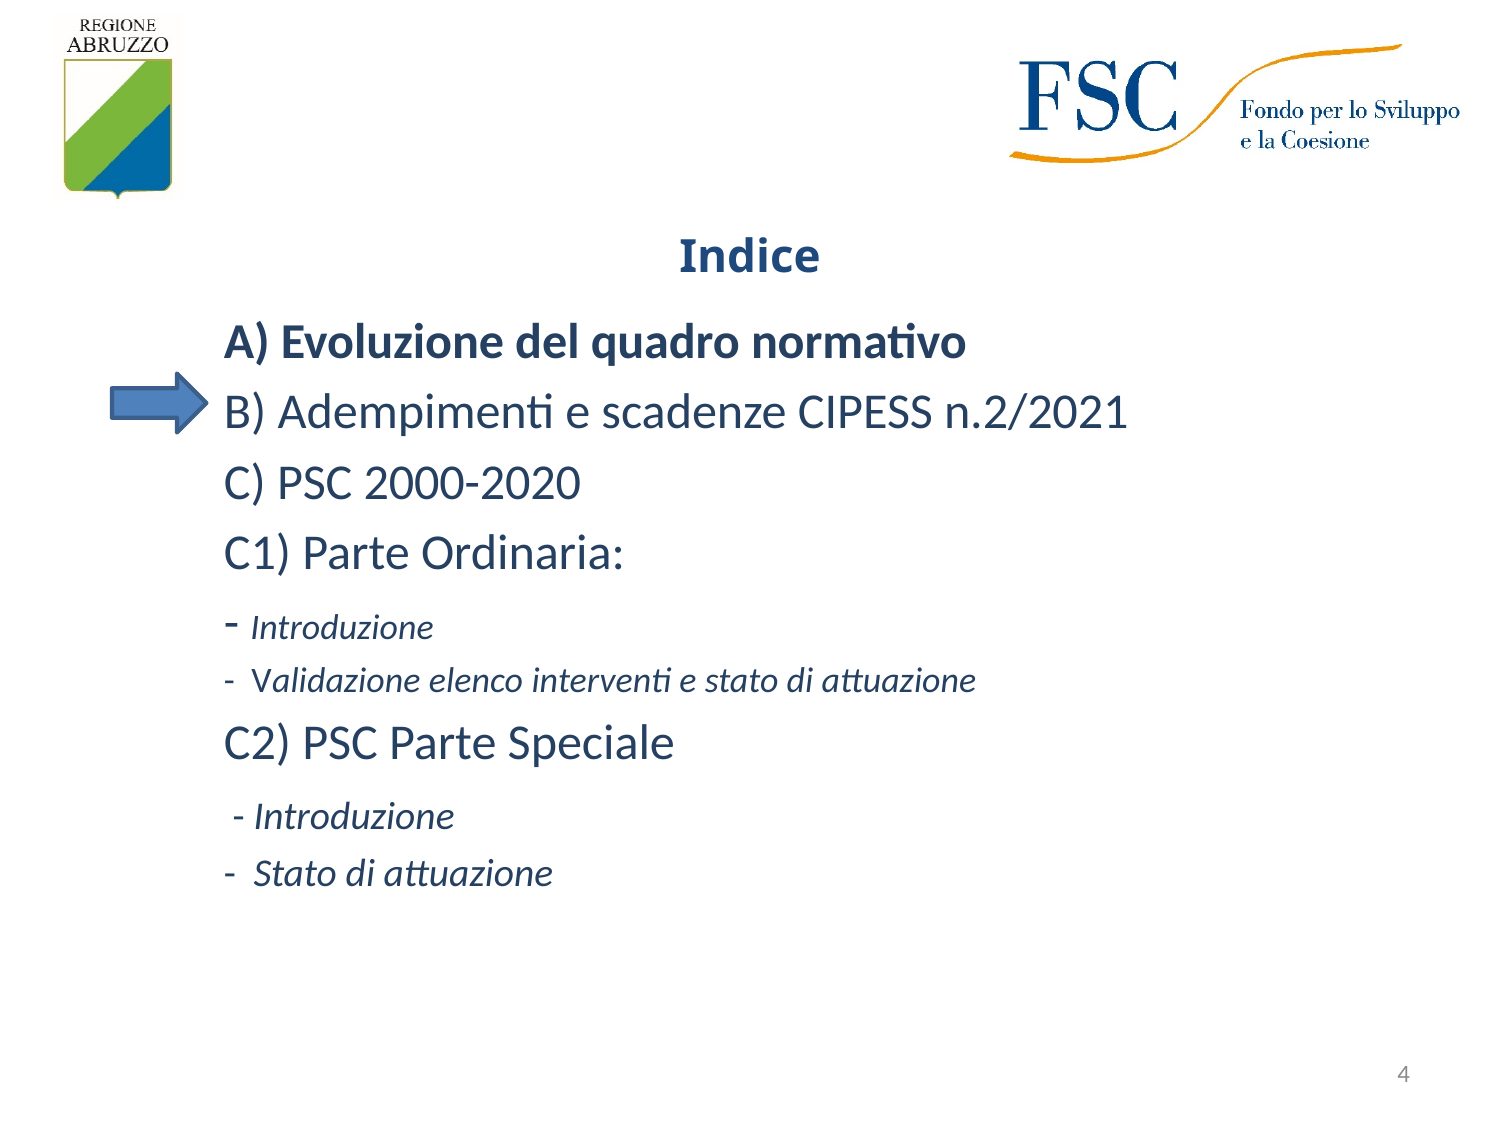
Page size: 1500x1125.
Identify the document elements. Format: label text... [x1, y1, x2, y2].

text_box A) Evoluzione del quadro normativo B) Adempimenti e scadenze CIPESS n.2/2021 C) PSC 2000-2020 C1) Parte Ordinaria: - Introduzione - Validazione elenco interventi e stato di attuazione C2) PSC Parte Speciale - Introduzione - Stato di attuazione [80, 301, 1471, 966]
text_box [52, 13, 1466, 202]
slide_number 4 [1074, 1042, 1425, 1103]
title Indice [75, 218, 1425, 291]
